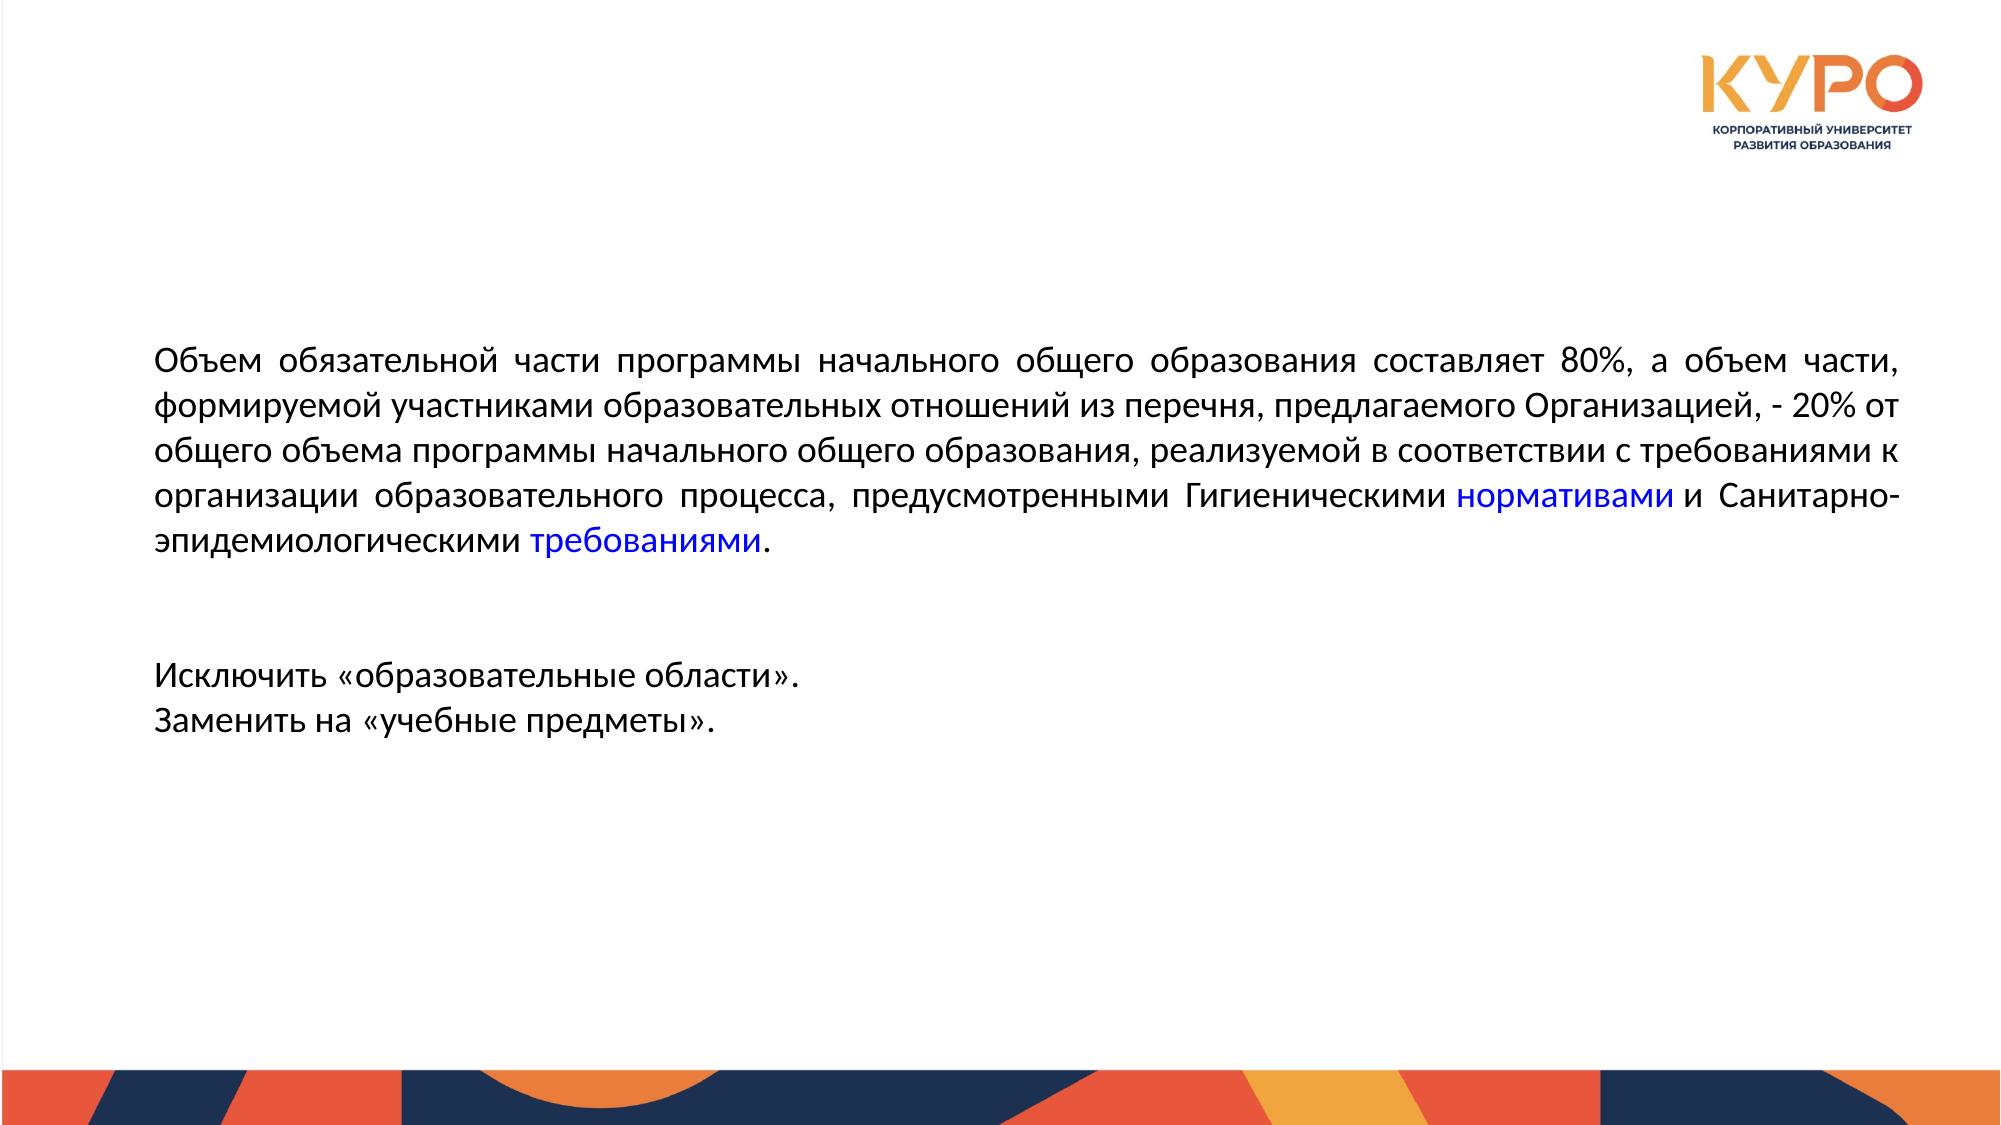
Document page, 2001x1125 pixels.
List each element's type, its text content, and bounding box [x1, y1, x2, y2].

text_box Объем обязательной части программы начального общего образования составляет 80%, а объем части, формируемой участниками образовательных отношений из перечня, предлагаемого Организацией, - 20% от общего объема программы начального общего образования, реализуемой в соответствии с требованиями к организации образовательного процесса, предусмотренными Гигиеническими нормативами и Санитарно-эпидемиологическими требованиями. Исключить «образовательные области». Заменить на «учебные предметы». [139, 327, 1916, 748]
picture [0, 0, 2001, 1125]
